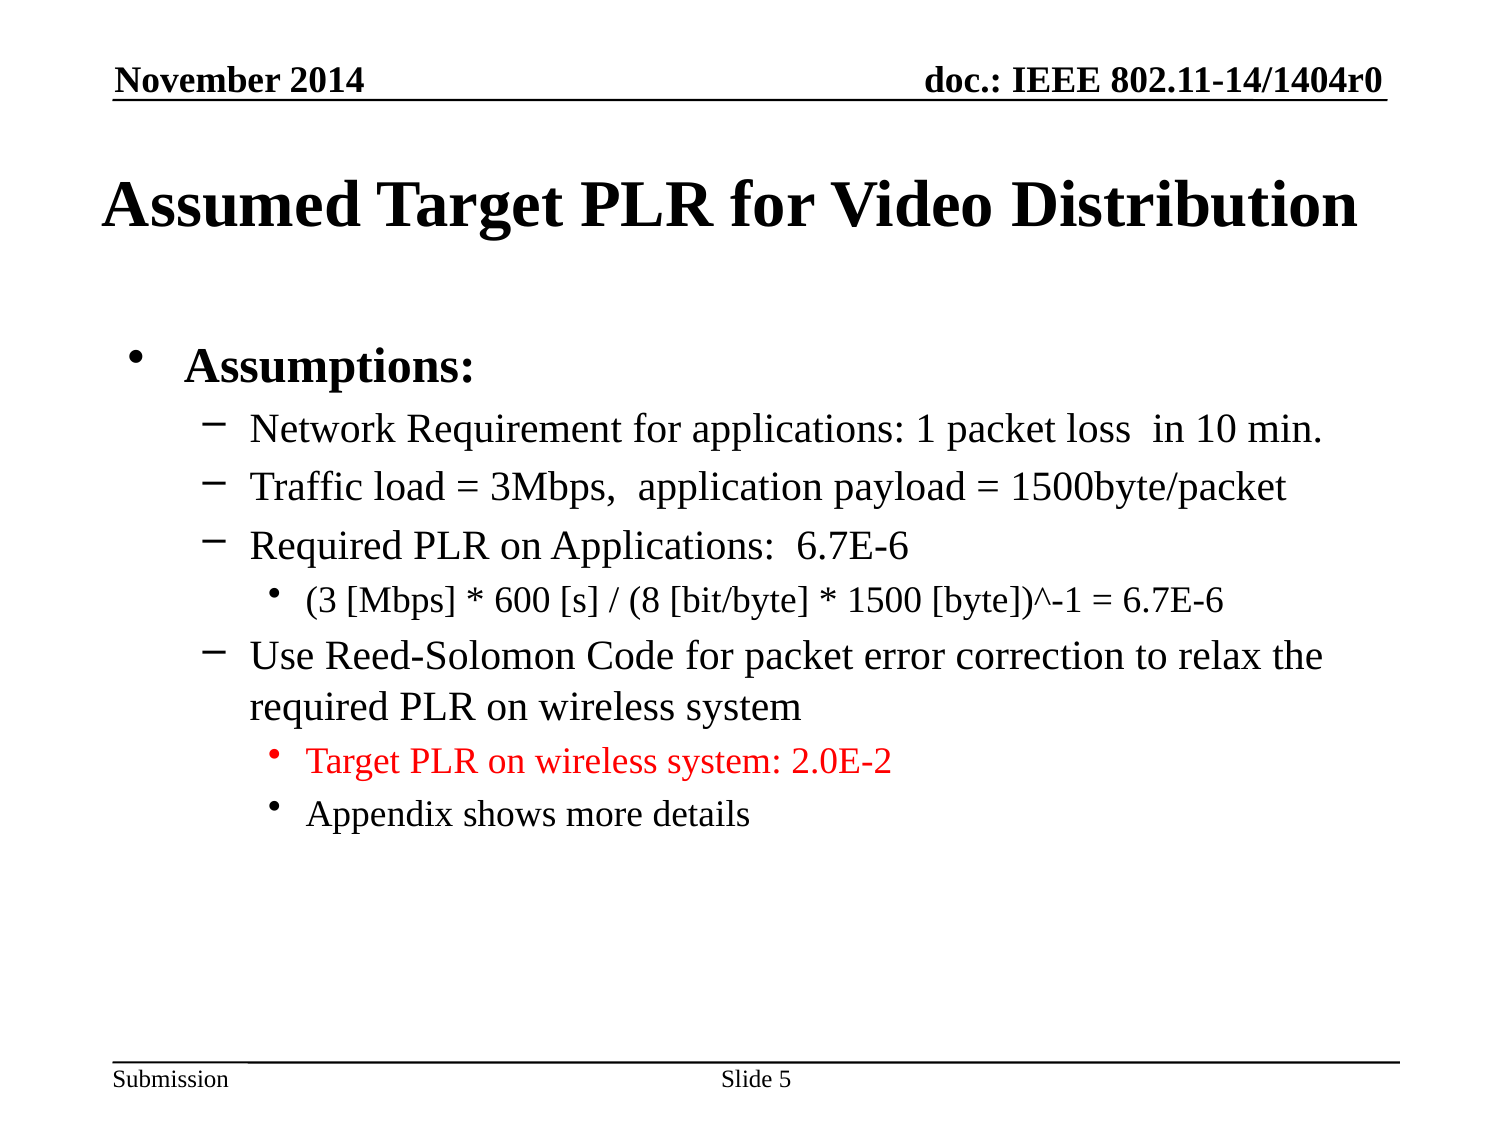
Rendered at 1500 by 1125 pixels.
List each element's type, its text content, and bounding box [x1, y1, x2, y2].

list Assumptions: Network Requirement for applications: 1 packet loss in 10 min. Traffic load = 3Mbps, application payload = 1500byte/packet Required PLR on Applications: 6.7E-6 (3 [Mbps] * 600 [s] / (8 [bit/byte] * 1500 [byte])^-1 = 6.7E-6 Use Reed-Solomon Code for packet error correction to relax the required PLR on wireless system Target PLR on wireless system: 2.0E-2 Appendix shows more details [112, 324, 1388, 1001]
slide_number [114, 54, 368, 101]
slide_number Slide 5 [712, 1061, 800, 1093]
title Assumed Target PLR for Video Distribution [74, 112, 1388, 288]
